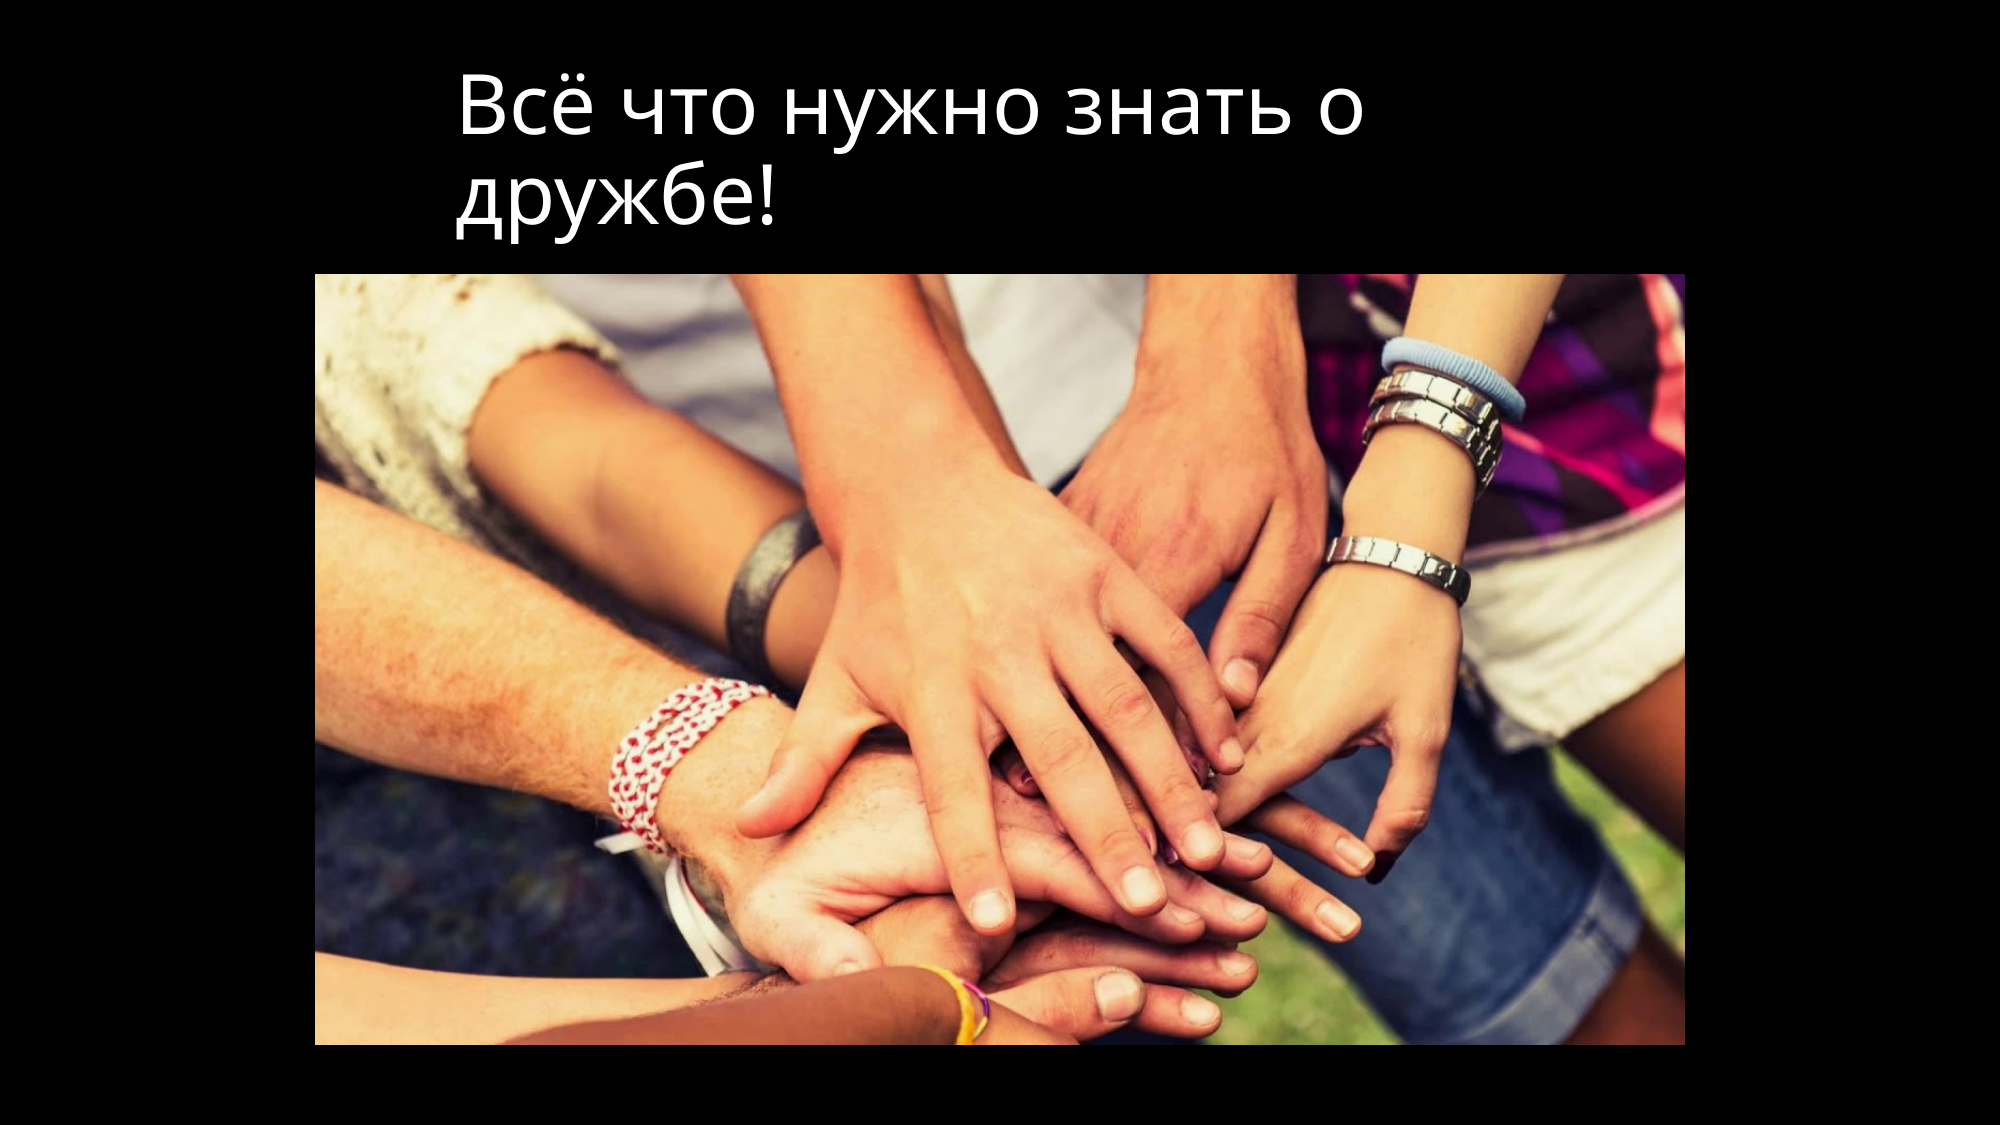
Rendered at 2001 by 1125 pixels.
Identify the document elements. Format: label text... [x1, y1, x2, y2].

picture [315, 274, 1685, 1045]
title Всё что нужно знать о дружбе! [440, 53, 1601, 251]
